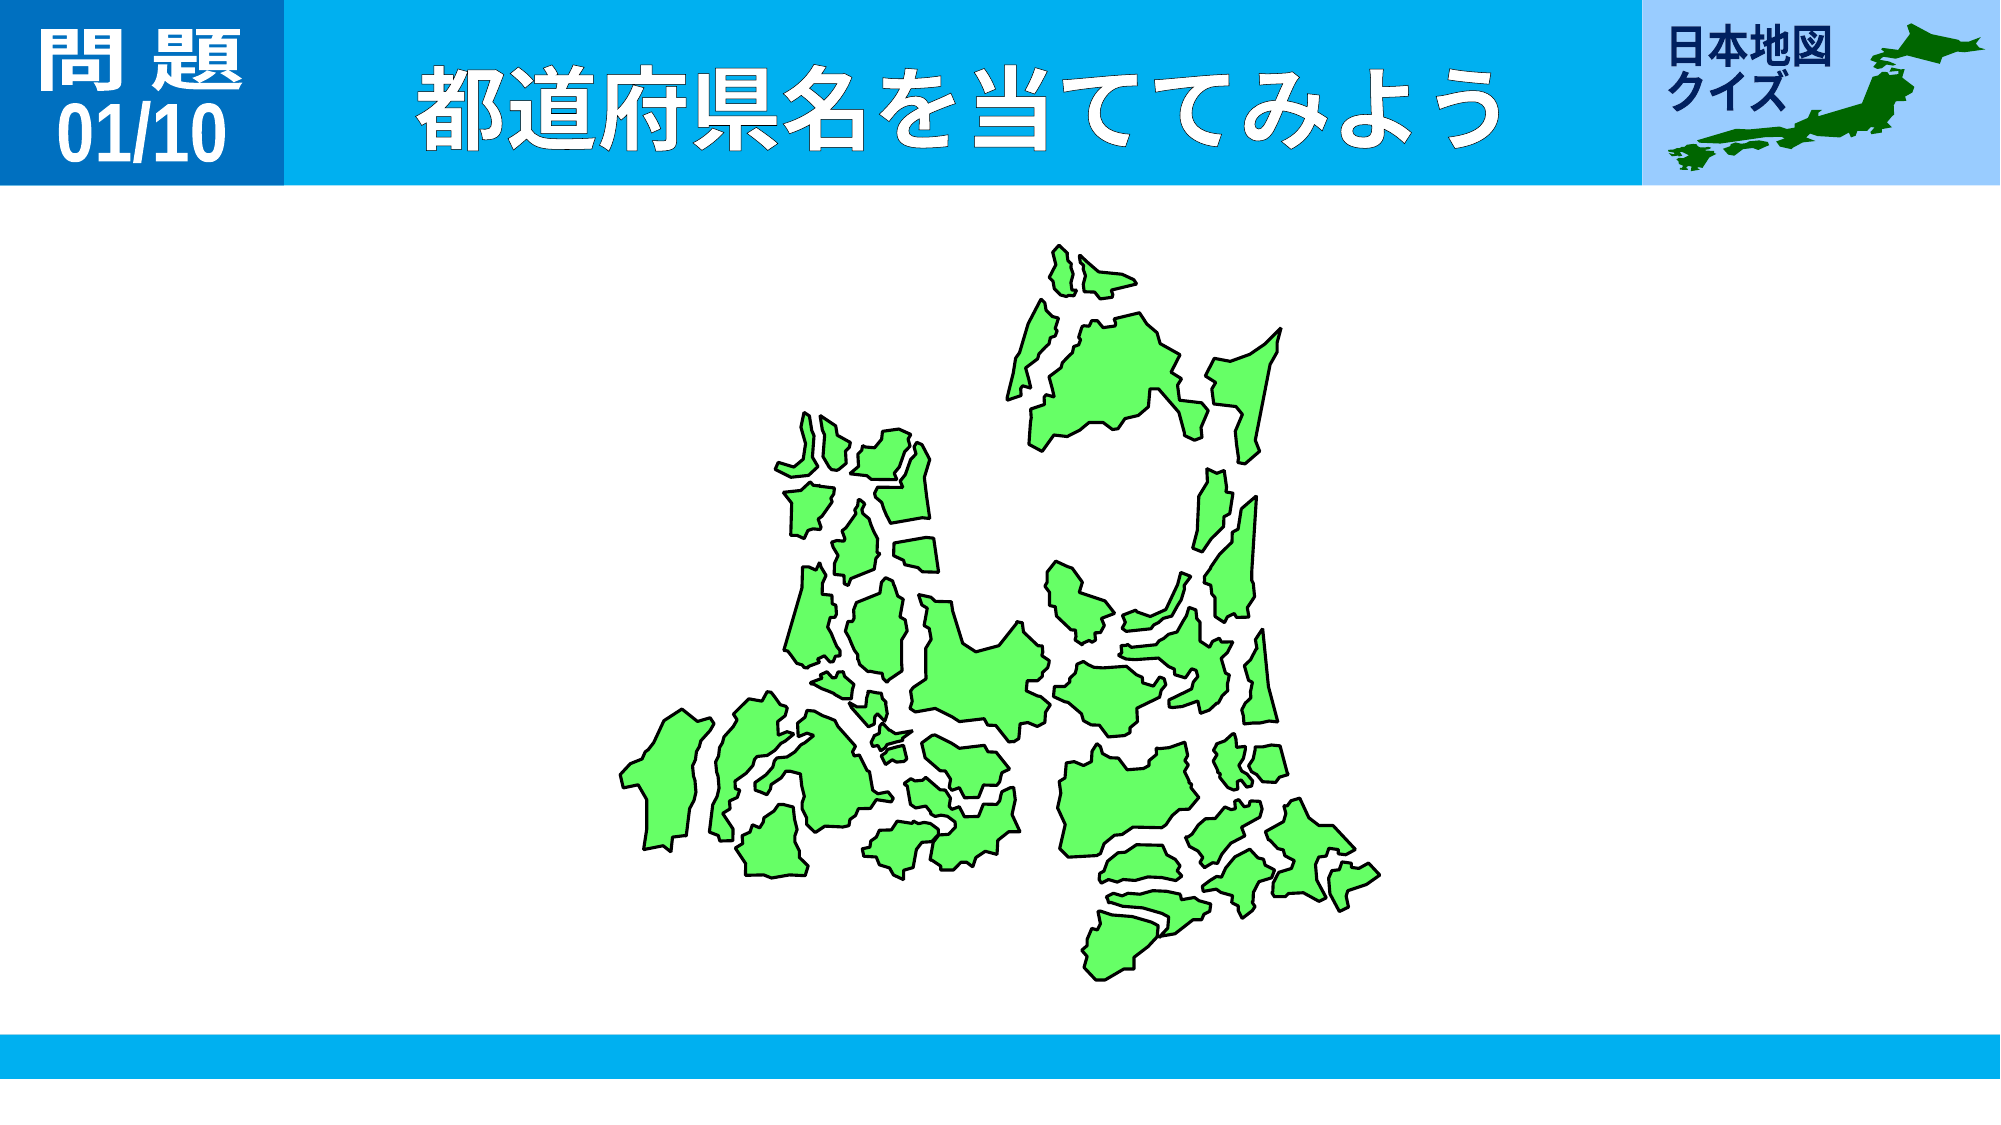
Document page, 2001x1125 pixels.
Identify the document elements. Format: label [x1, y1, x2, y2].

text_box [0, 1034, 2000, 1079]
text_box [619, 217, 1381, 981]
